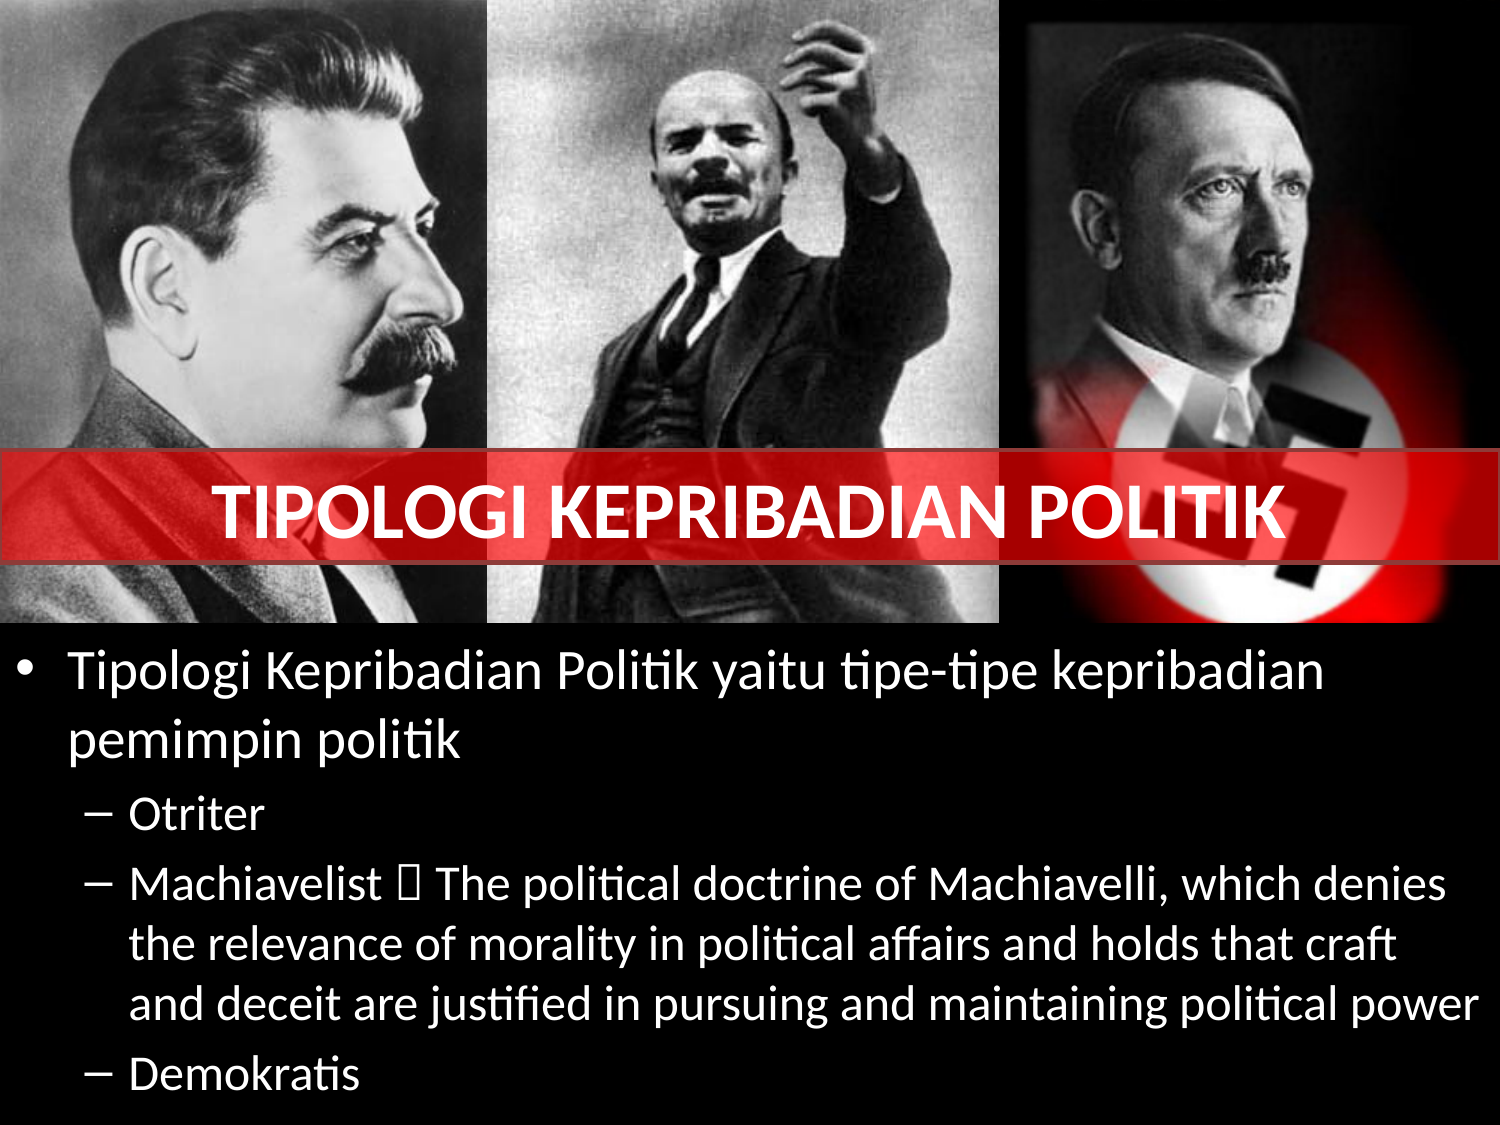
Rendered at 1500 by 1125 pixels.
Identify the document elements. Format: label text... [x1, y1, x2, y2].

picture [0, 0, 1500, 701]
list Tipologi Kepribadian Politik yaitu tipe-tipe kepribadian pemimpin politik Otriter Machiavelist  The political doctrine of Machiavelli, which denies the relevance of morality in political affairs and holds that craft and deceit are justified in pursuing and maintaining political power Demokratis [0, 708, 1500, 1125]
